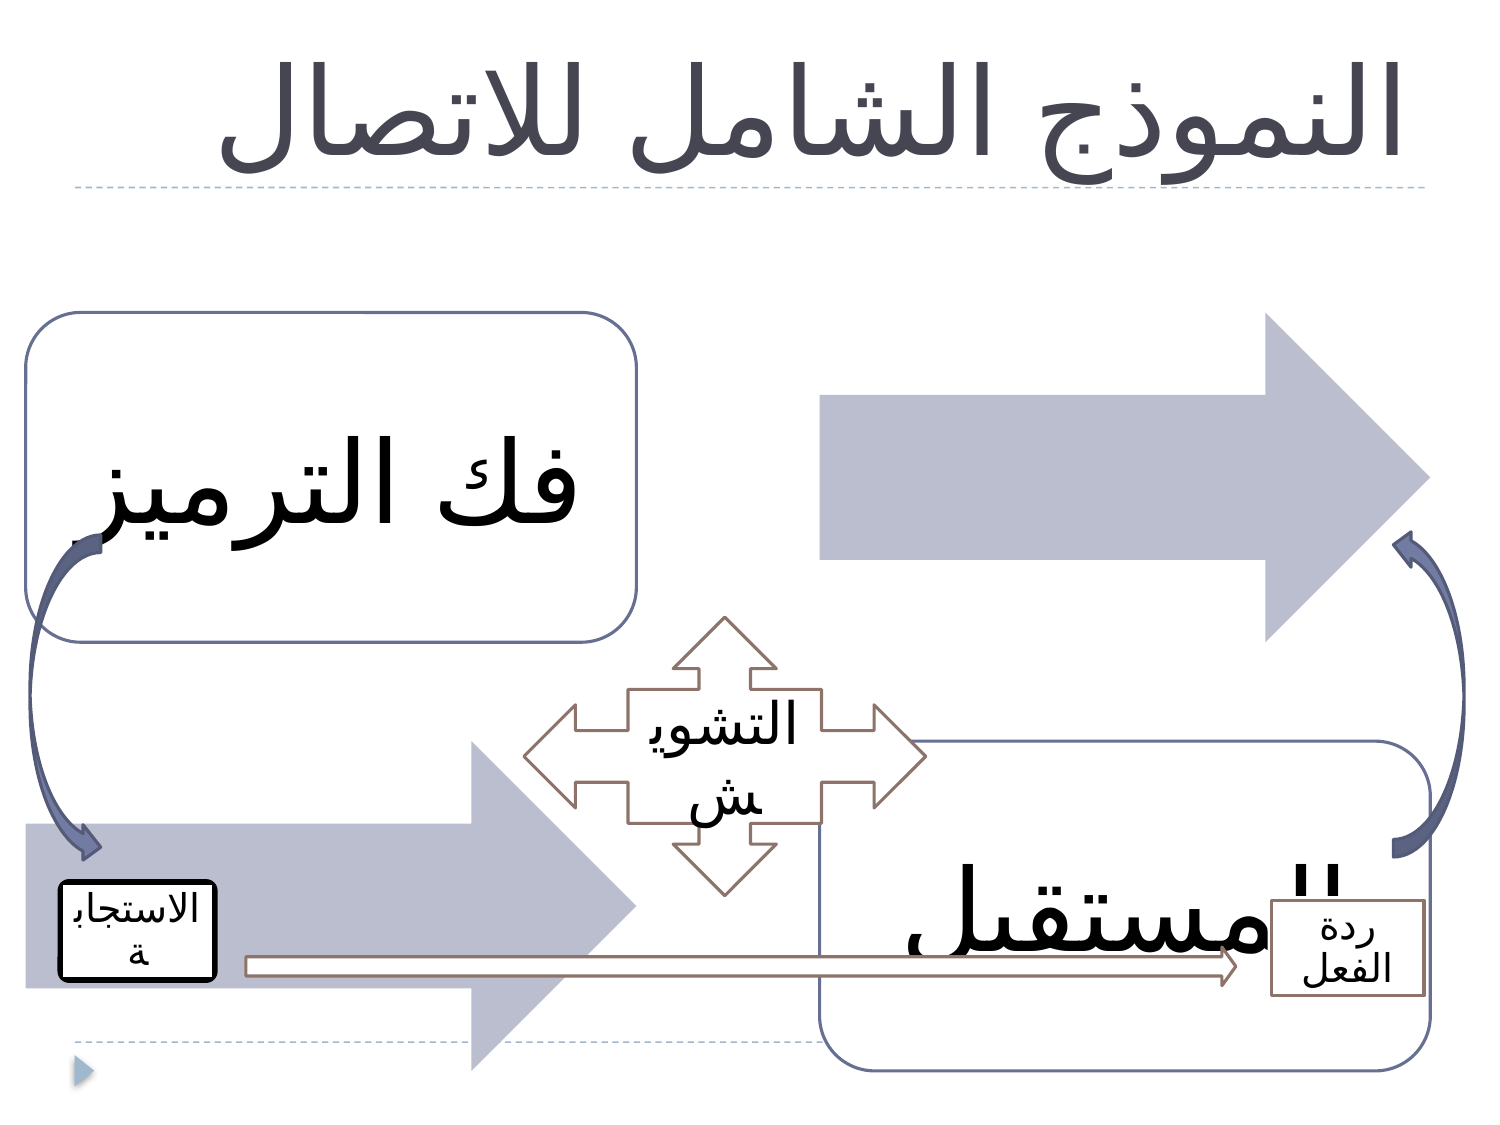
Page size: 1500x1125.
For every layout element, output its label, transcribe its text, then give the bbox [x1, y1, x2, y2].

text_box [1269, 897, 1427, 999]
text_box [1391, 565, 1466, 859]
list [25, 312, 1431, 605]
text_box [28, 618, 103, 862]
text_box [244, 945, 1238, 988]
text_box التشويش [522, 618, 927, 897]
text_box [58, 880, 217, 982]
title النموذج الشامل للاتصال [75, 24, 1425, 188]
